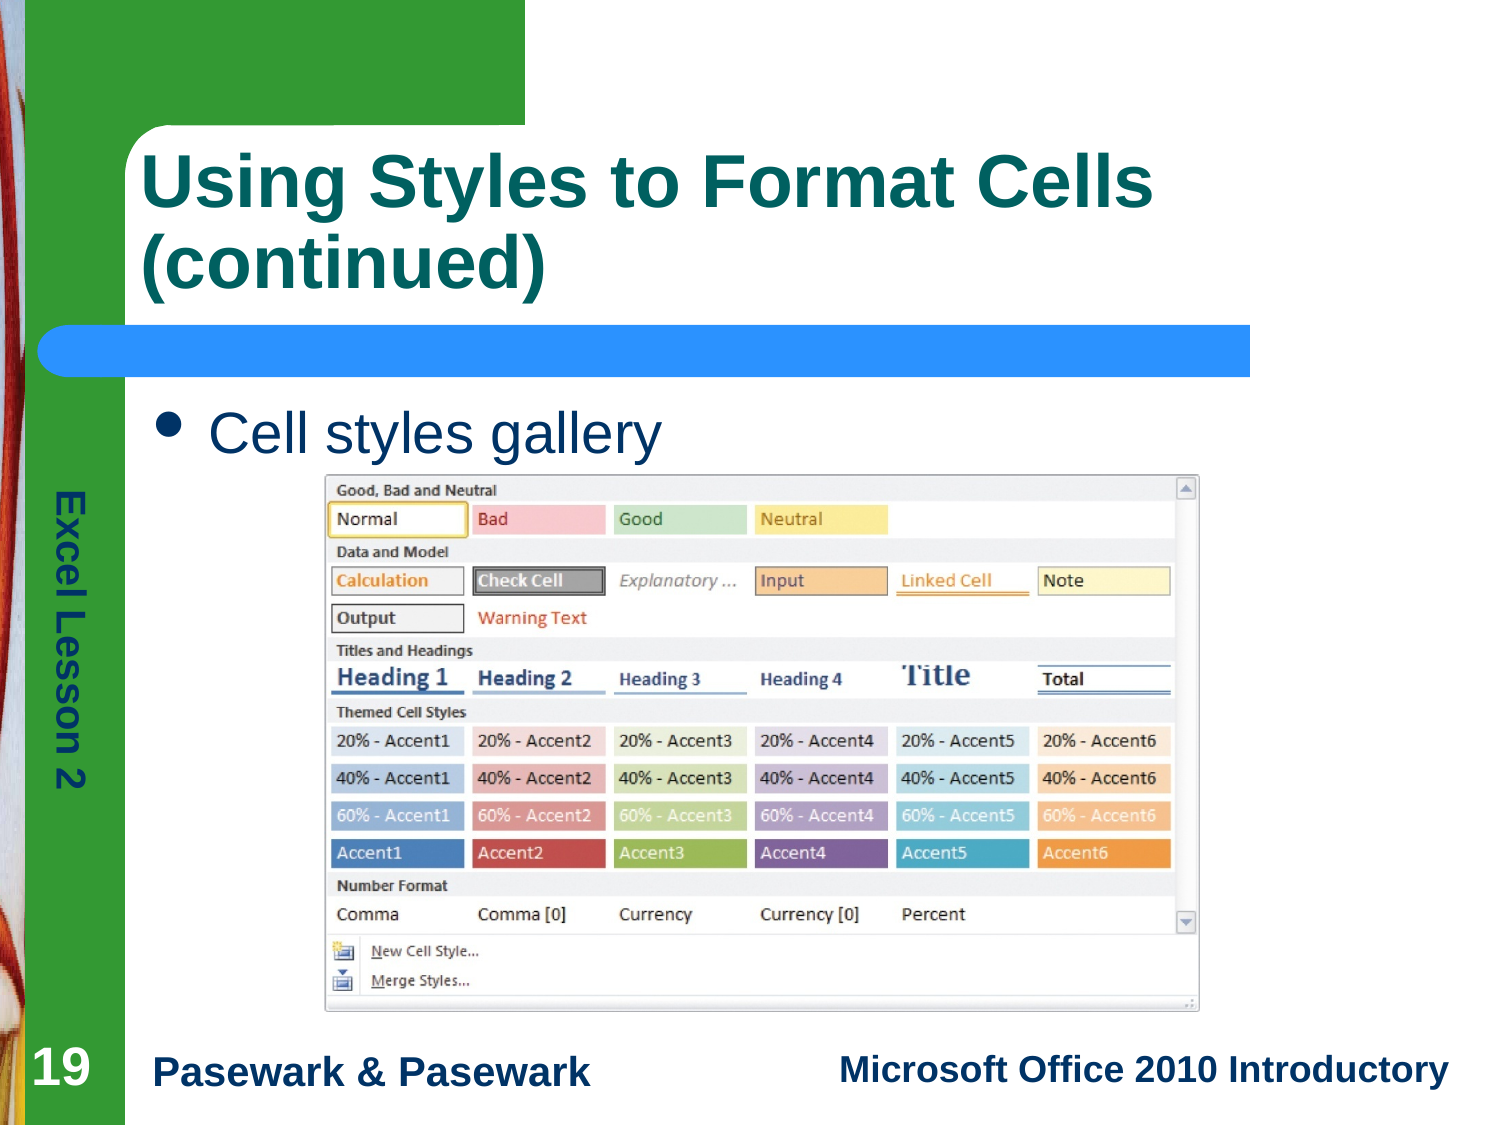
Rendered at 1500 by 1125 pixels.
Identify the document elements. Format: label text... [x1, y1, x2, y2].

list Cell styles gallery [137, 387, 1400, 999]
picture [324, 474, 1200, 1012]
picture [0, 0, 25, 1125]
slide_number 19 [13, 1023, 111, 1105]
title Using Styles to Format Cells (continued) [124, 124, 1426, 313]
